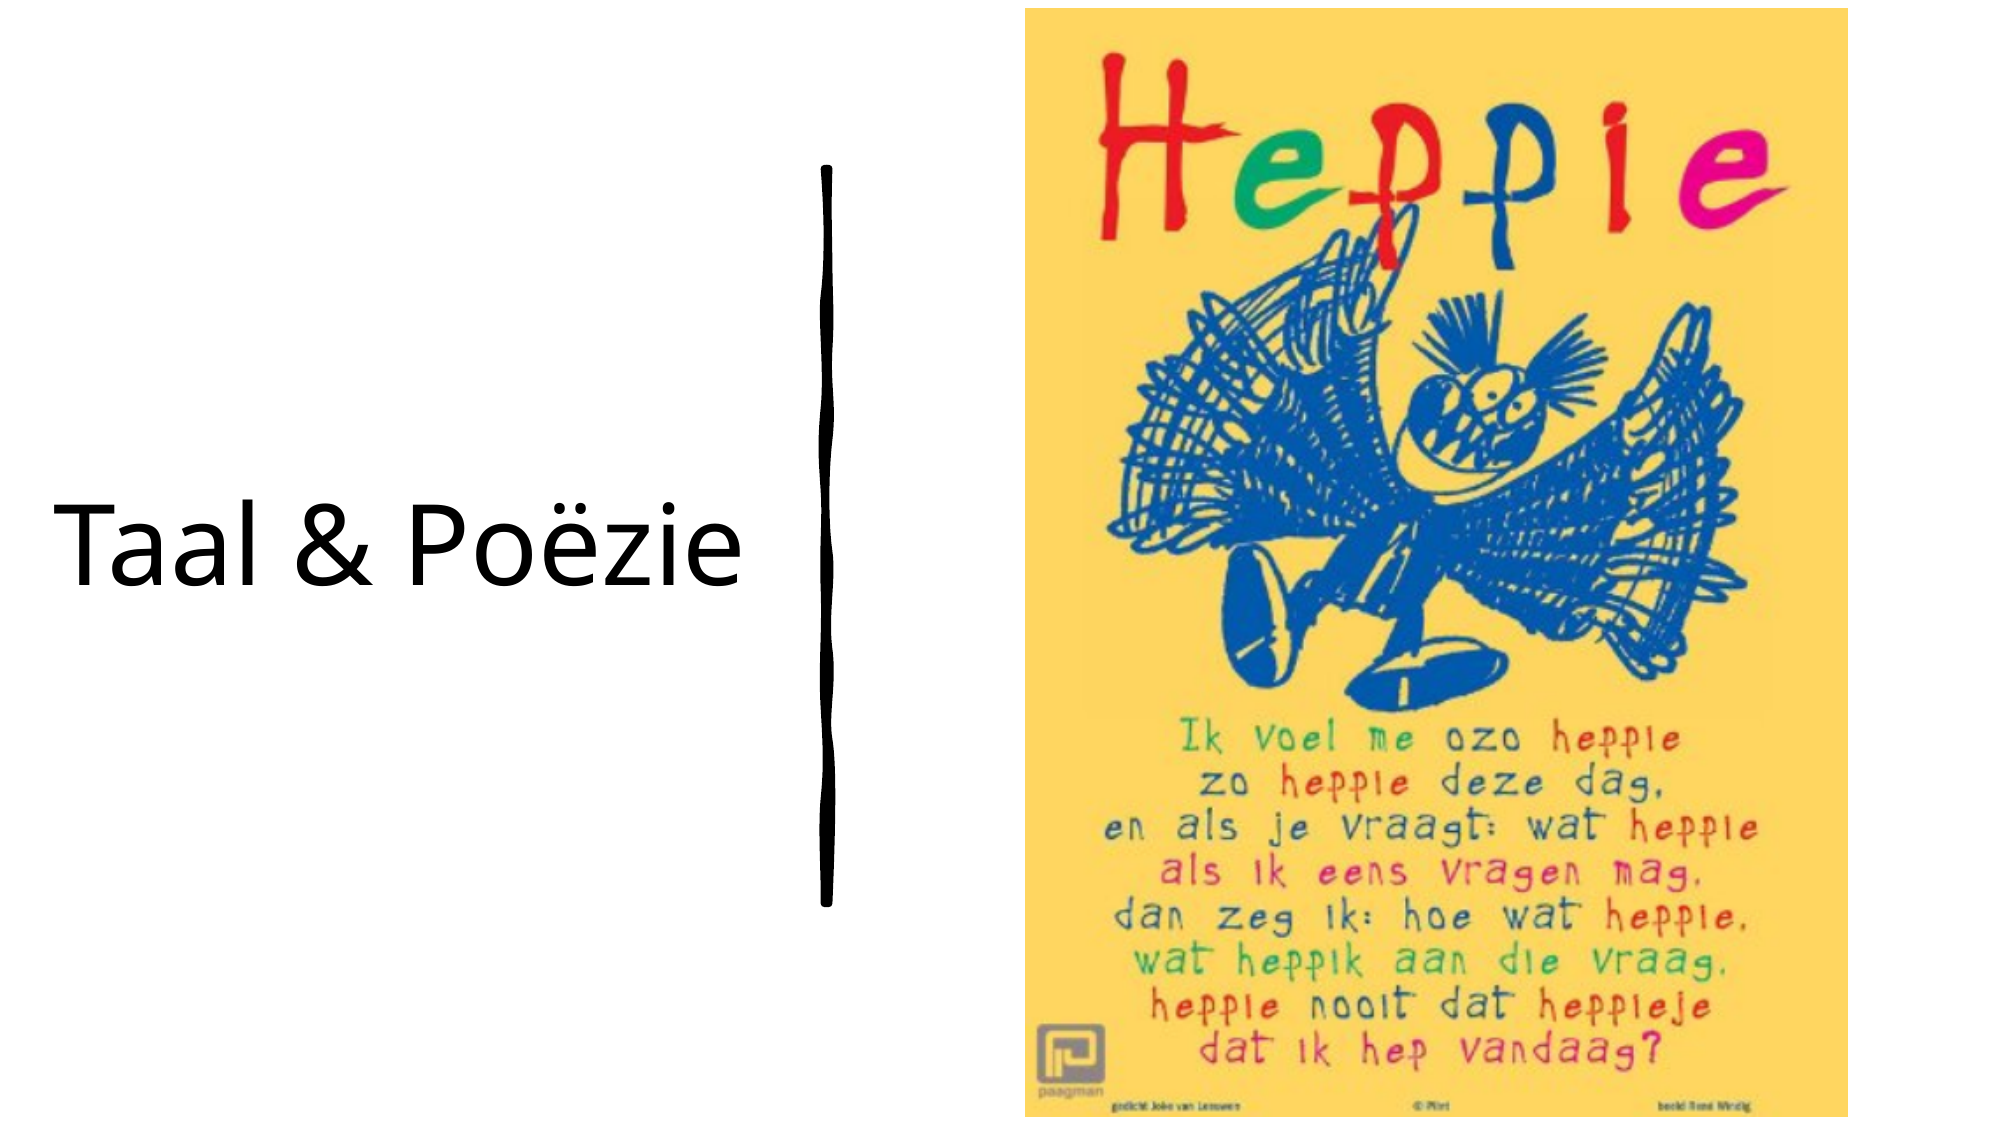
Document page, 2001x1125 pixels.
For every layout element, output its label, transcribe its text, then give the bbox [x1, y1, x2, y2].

picture [1025, 8, 1848, 1117]
title Taal & Poëzie [39, 202, 784, 766]
